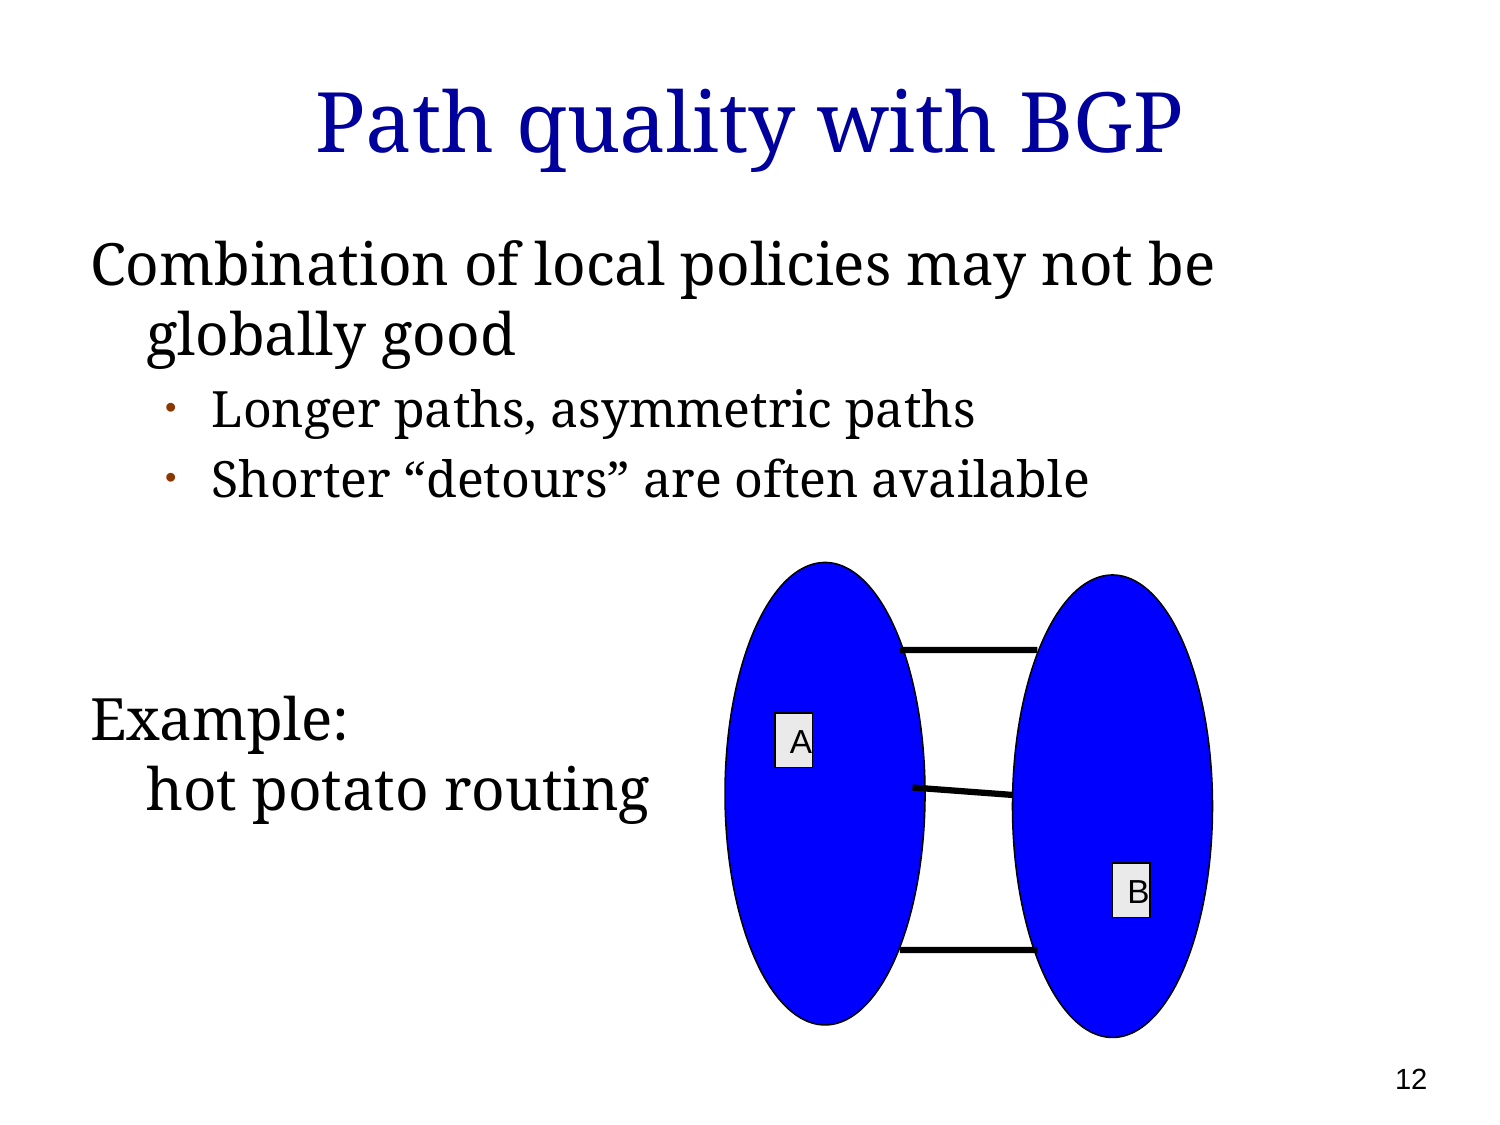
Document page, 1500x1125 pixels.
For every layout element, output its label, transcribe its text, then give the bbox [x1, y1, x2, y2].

title Path quality with BGP [74, 47, 1426, 191]
text_box [725, 562, 926, 1025]
text_box B [1112, 862, 1150, 918]
text_box A [774, 712, 813, 768]
list Combination of local policies may not be globally good Longer paths, asymmetric paths Shorter “detours” are often available Example: hot potato routing [74, 219, 1426, 1038]
text_box [1012, 574, 1213, 1038]
slide_number 12 [1092, 1024, 1443, 1103]
